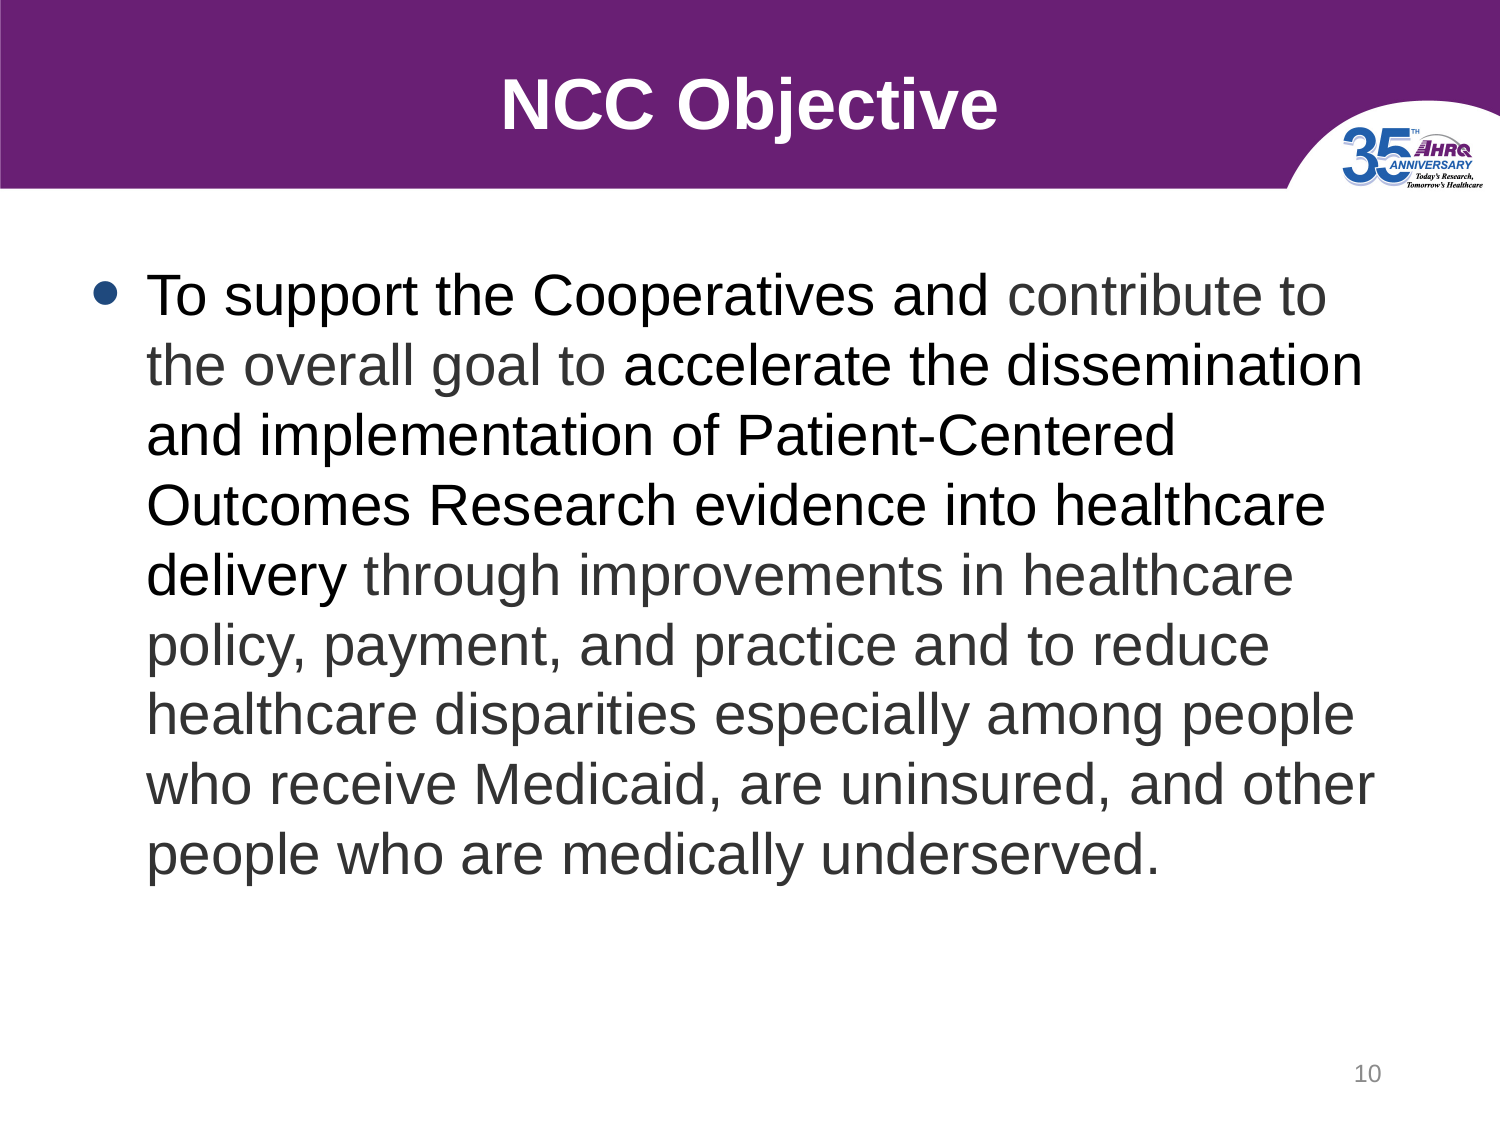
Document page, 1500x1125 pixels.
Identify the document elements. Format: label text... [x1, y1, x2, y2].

slide_number 10 [1059, 1042, 1397, 1103]
picture [0, 0, 1500, 1125]
title NCC Objective [206, 50, 1294, 152]
list To support the Cooperatives and contribute to the overall goal to accelerate the dissemination and implementation of Patient-Centered Outcomes Research evidence into healthcare delivery through improvements in healthcare policy, payment, and practice and to reduce healthcare disparities especially among people who receive Medicaid, are uninsured, and other people who are medically underserved. [75, 249, 1425, 1023]
